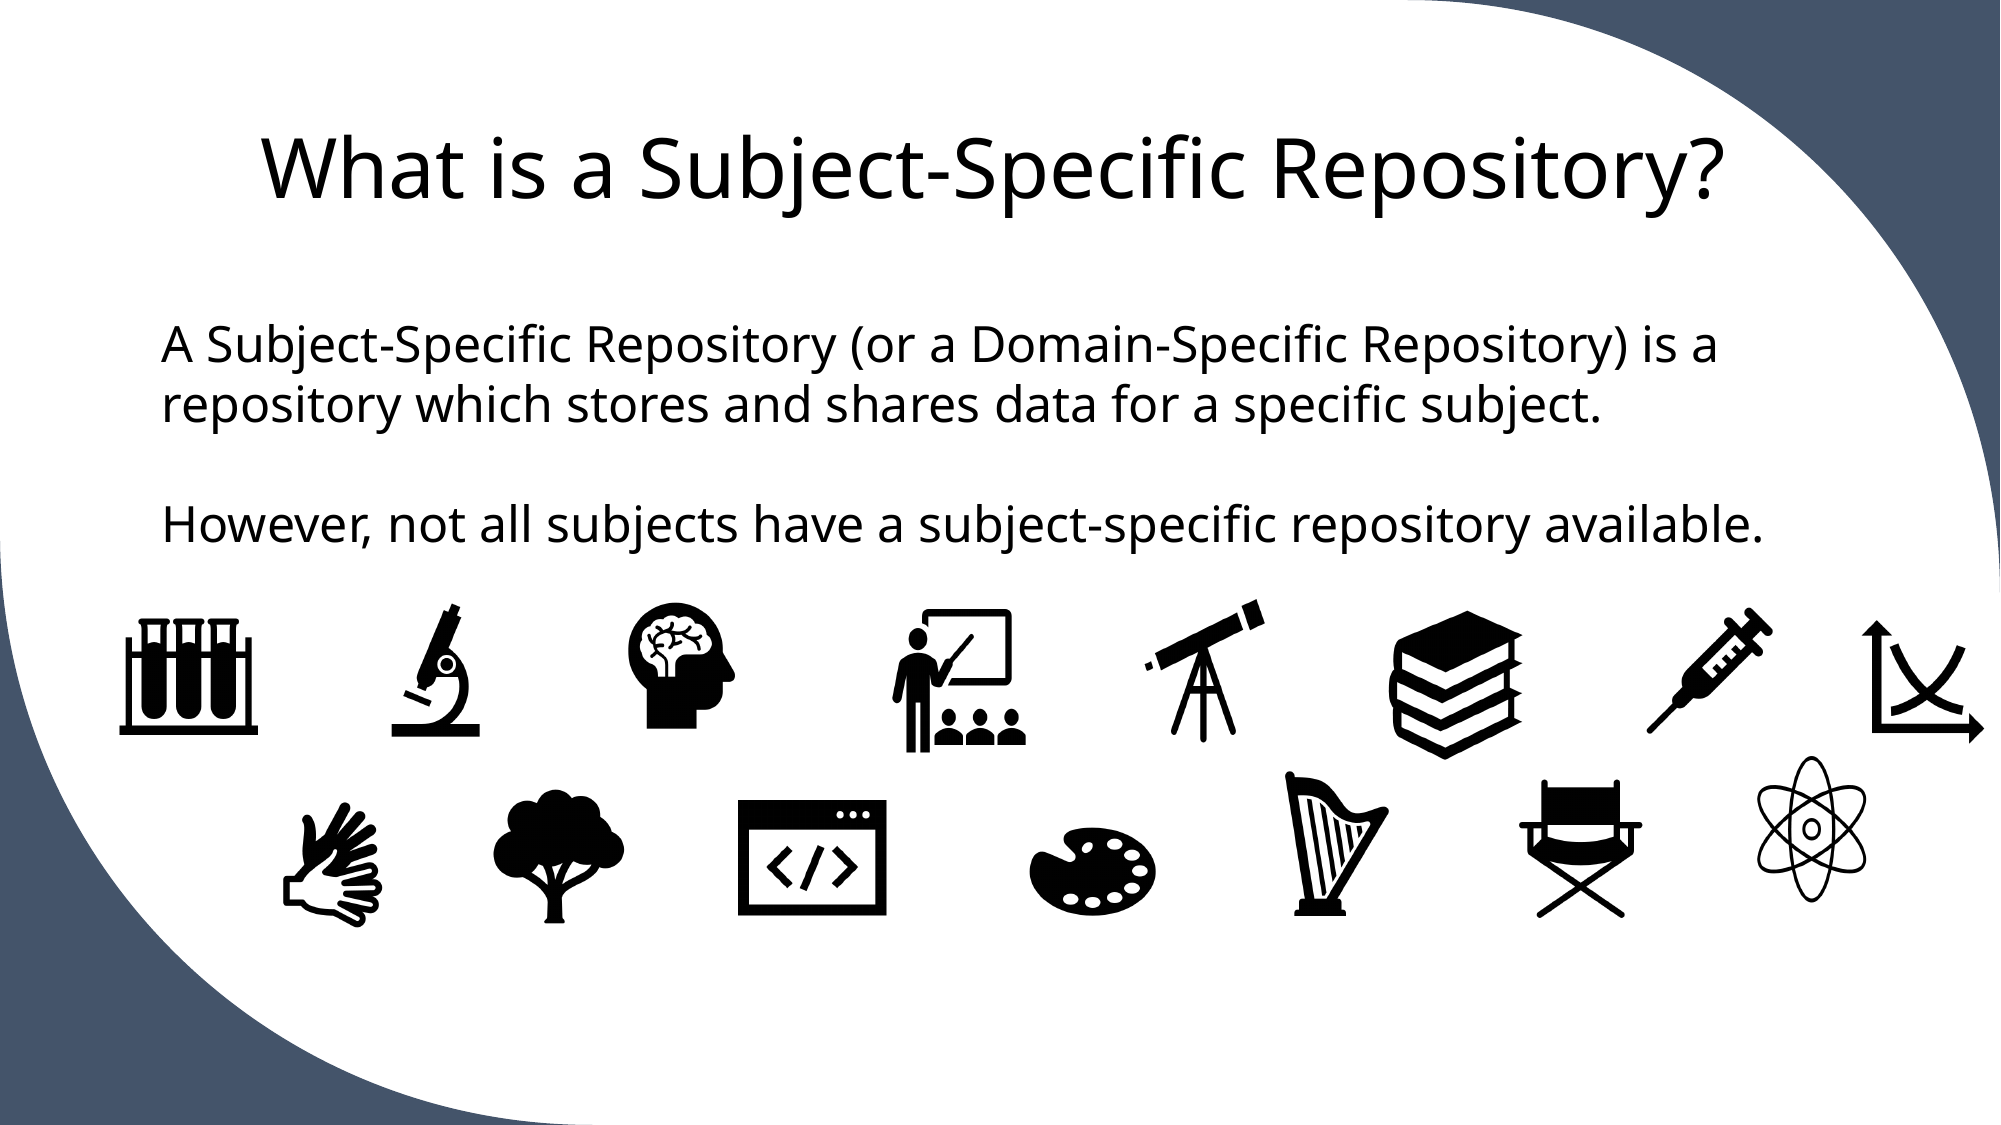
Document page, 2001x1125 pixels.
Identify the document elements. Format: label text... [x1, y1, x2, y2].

picture [113, 601, 264, 752]
picture [606, 590, 757, 741]
picture [360, 595, 511, 746]
picture [257, 789, 408, 940]
picture [1017, 796, 1168, 947]
picture [1634, 595, 2000, 919]
picture [483, 780, 634, 931]
picture [1129, 581, 1280, 761]
picture [1260, 595, 1656, 924]
title What is a Subject-Specific Repository? [191, 62, 1796, 280]
picture [723, 590, 1035, 947]
text_box A Subject-Specific Repository (or a Domain-Specific Repository) is a repository which stores and shares data for a specific subject. However, not all subjects have a subject-specific repository available. [146, 304, 1921, 560]
